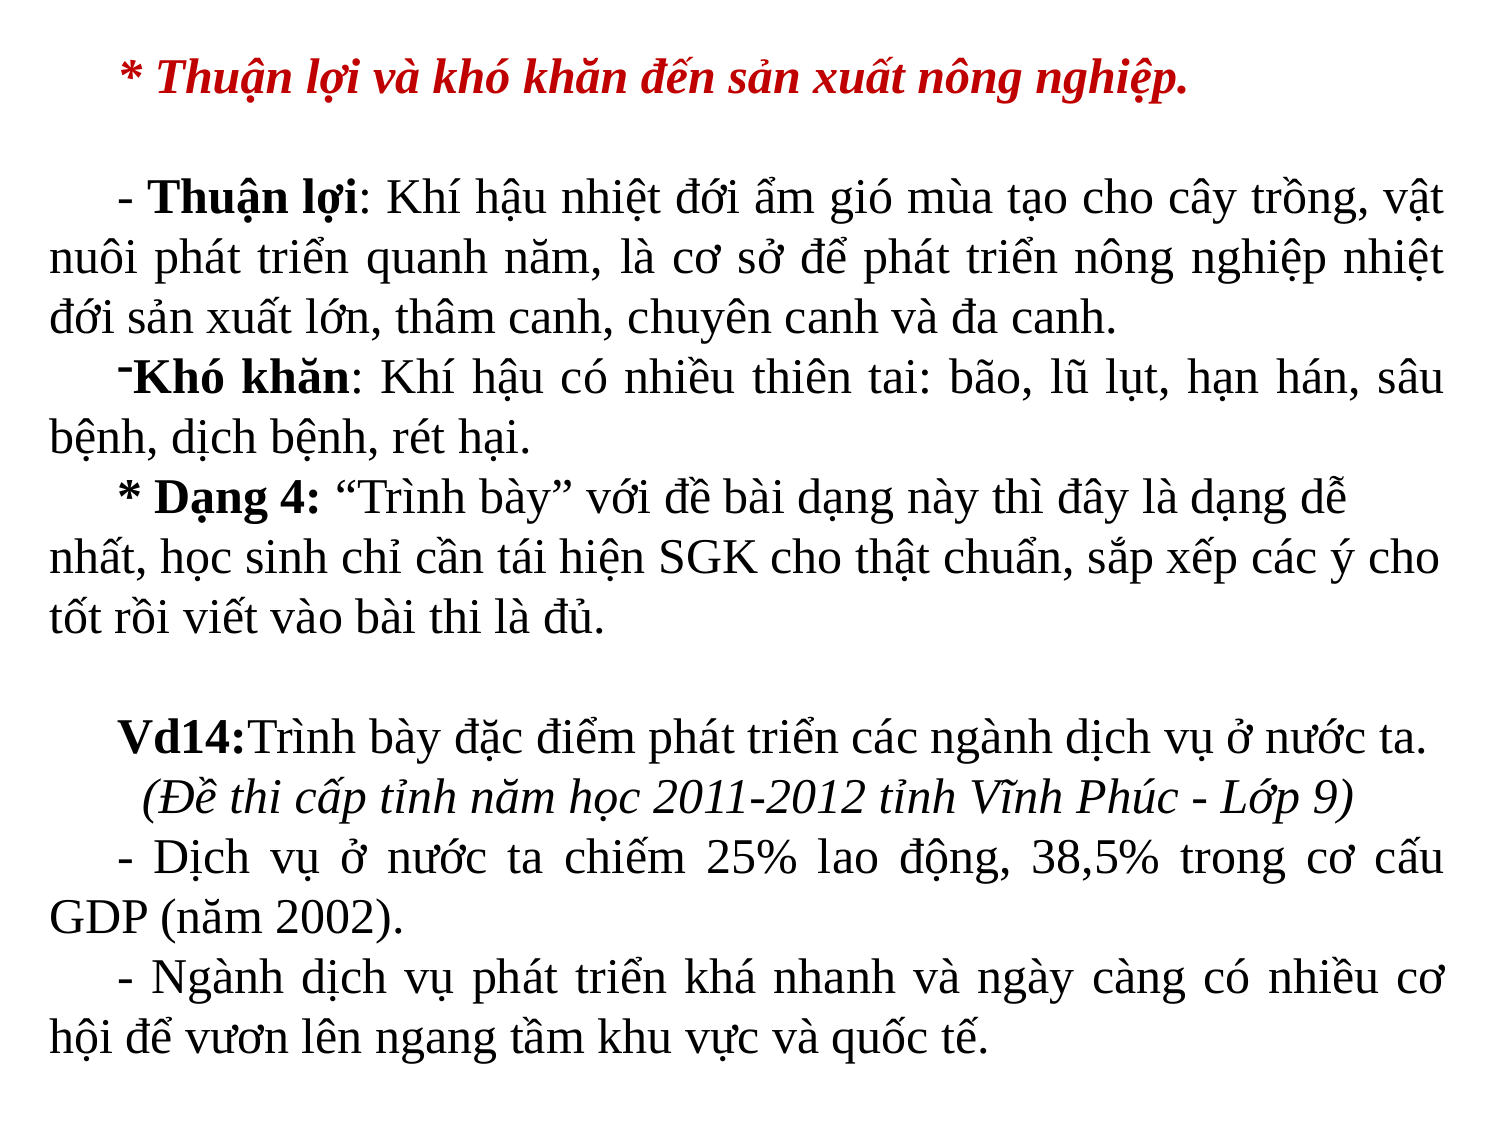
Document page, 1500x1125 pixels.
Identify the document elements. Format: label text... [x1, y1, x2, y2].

text_box * Thuận lợi và khó khăn đến sản xuất nông nghiệp. - Thuận lợi: Khí hậu nhiệt đới ẩm gió mùa tạo cho cây trồng, vật nuôi phát triển quanh năm, là cơ sở để phát triển nông nghiệp nhiệt đới sản xuất lớn, thâm canh, chuyên canh và đa canh. Khó khăn: Khí hậu có nhiều thiên tai: bão, lũ lụt, hạn hán, sâu bệnh, dịch bệnh, rét hại. * Dạng 4: “Trình bày” với đề bài dạng này thì đây là dạng dễ nhất, học sinh chỉ cần tái hiện SGK cho thật chuẩn, sắp xếp các ý cho tốt rồi viết vào bài thi là đủ. Vd14:Trình bày đặc điểm phát triển các ngành dịch vụ ở nước ta. (Đề thi cấp tỉnh năm học 2011-2012 tỉnh Vĩnh Phúc - Lớp 9) - Dịch vụ ở nước ta chiếm 25% lao động, 38,5% trong cơ cấu GDP (năm 2002). - Ngành dịch vụ phát triển khá nhanh và ngày càng có nhiều cơ hội để vươn lên ngang tầm khu vực và quốc tế. [34, 35, 1461, 1071]
